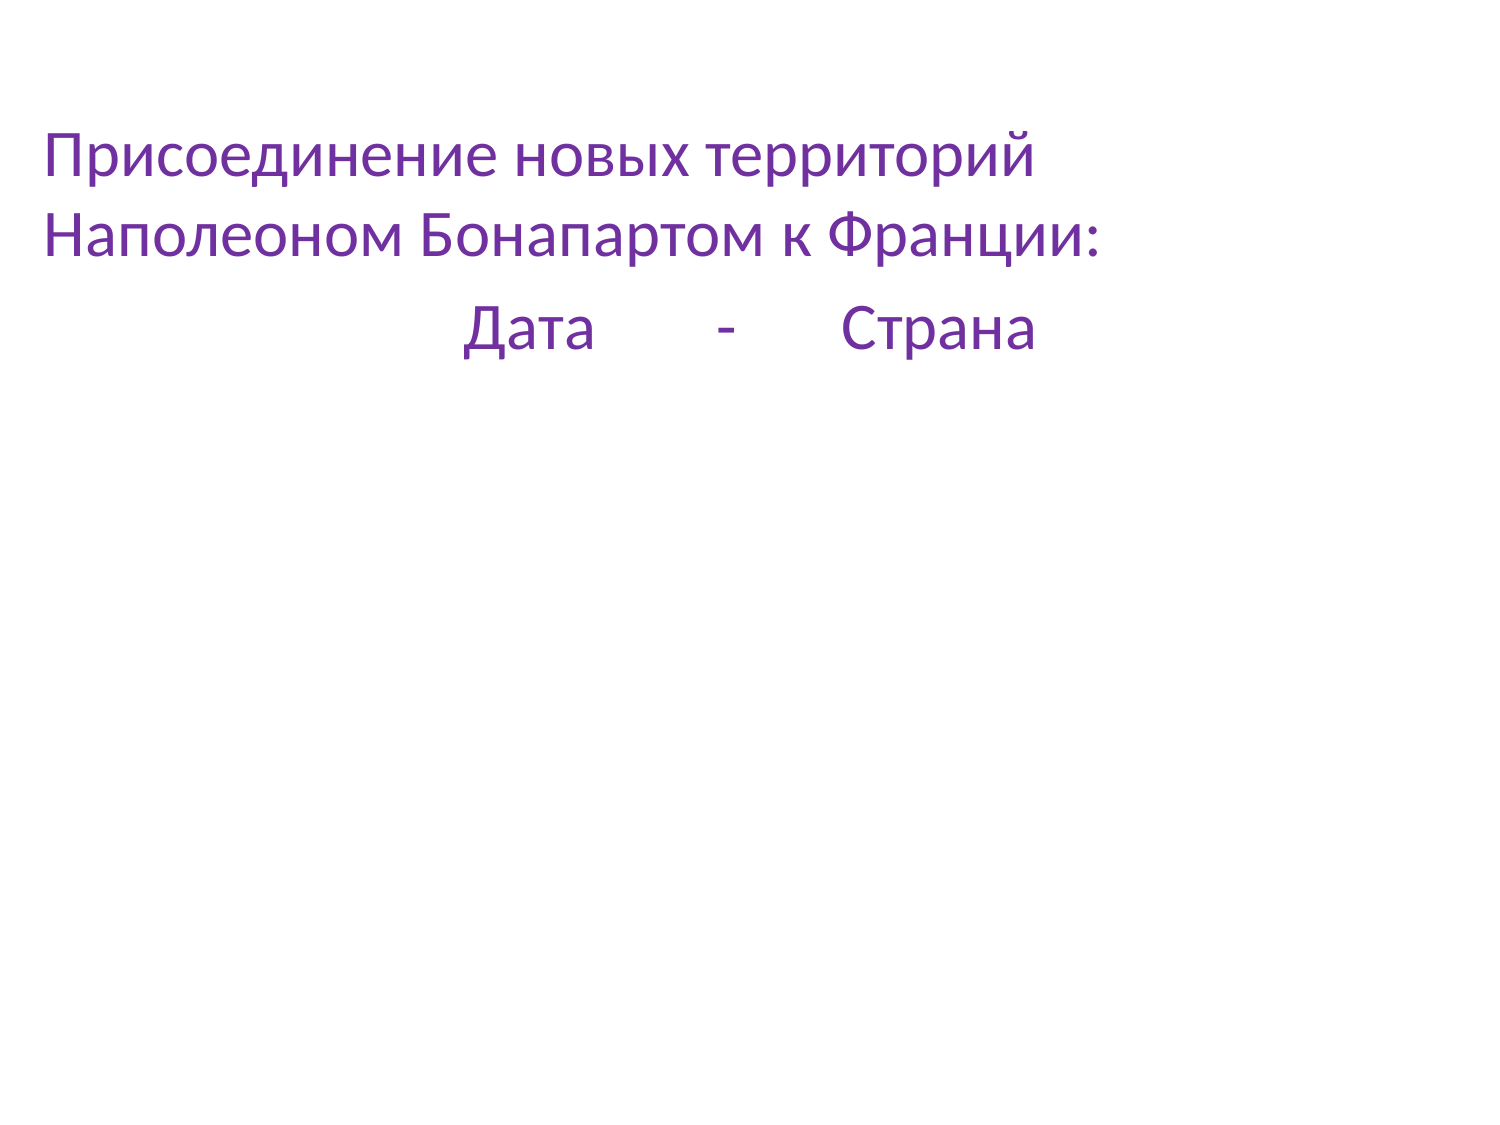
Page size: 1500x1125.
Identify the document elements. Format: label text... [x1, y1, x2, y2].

text_box Присоединение новых территорий Наполеоном Бонапартом к Франции: Дата - Страна [28, 101, 1471, 1012]
